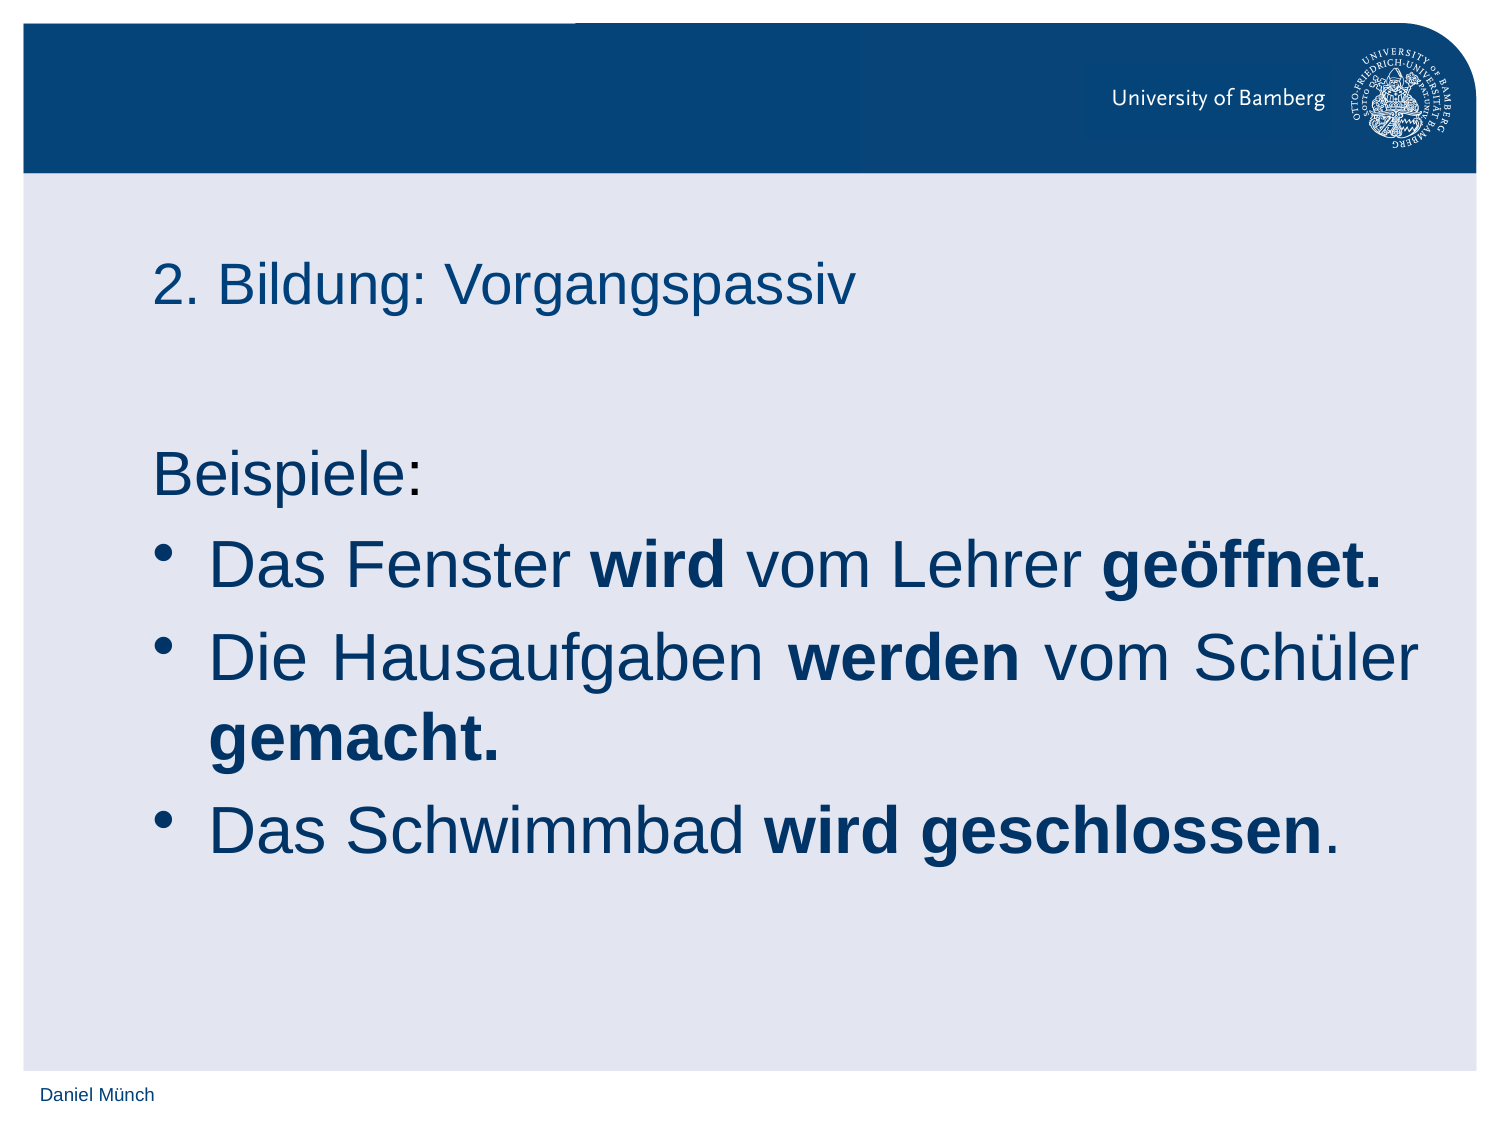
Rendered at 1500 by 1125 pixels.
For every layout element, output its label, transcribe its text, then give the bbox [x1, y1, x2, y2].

title 2. Bildung: Vorgangspassiv [137, 187, 1363, 375]
list Beispiele: Das Fenster wird vom Lehrer geöffnet. Die Hausaufgaben werden vom Schüler gemacht. Das Schwimmbad wird geschlossen. [137, 425, 1436, 1008]
picture [0, 0, 1500, 1125]
